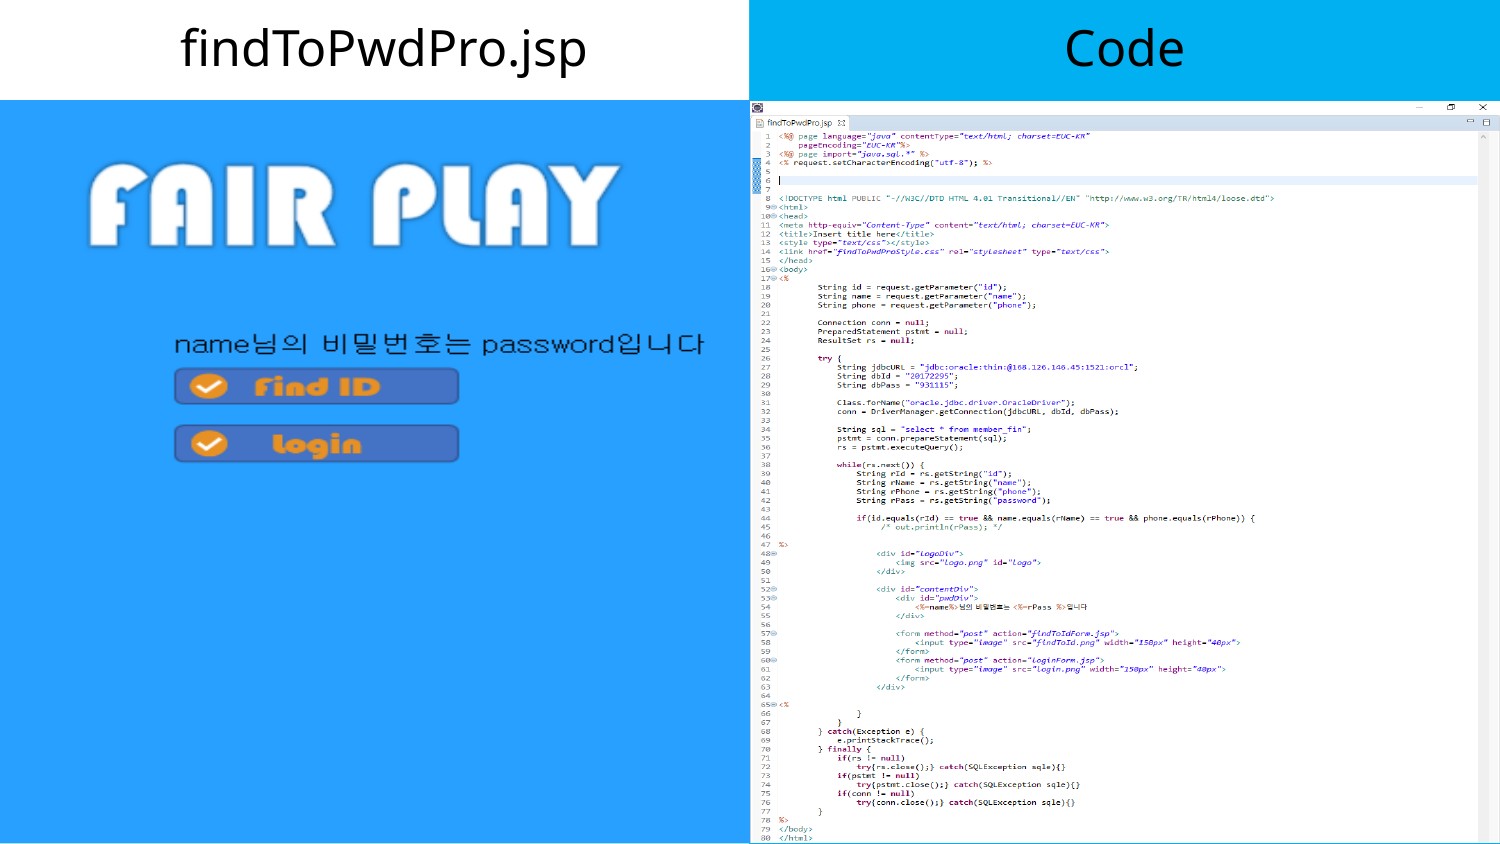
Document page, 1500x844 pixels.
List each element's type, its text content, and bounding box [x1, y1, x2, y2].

text_box Code [990, 16, 1260, 78]
picture [0, 100, 1500, 844]
list findToPwdPro.jsp [146, 15, 623, 77]
